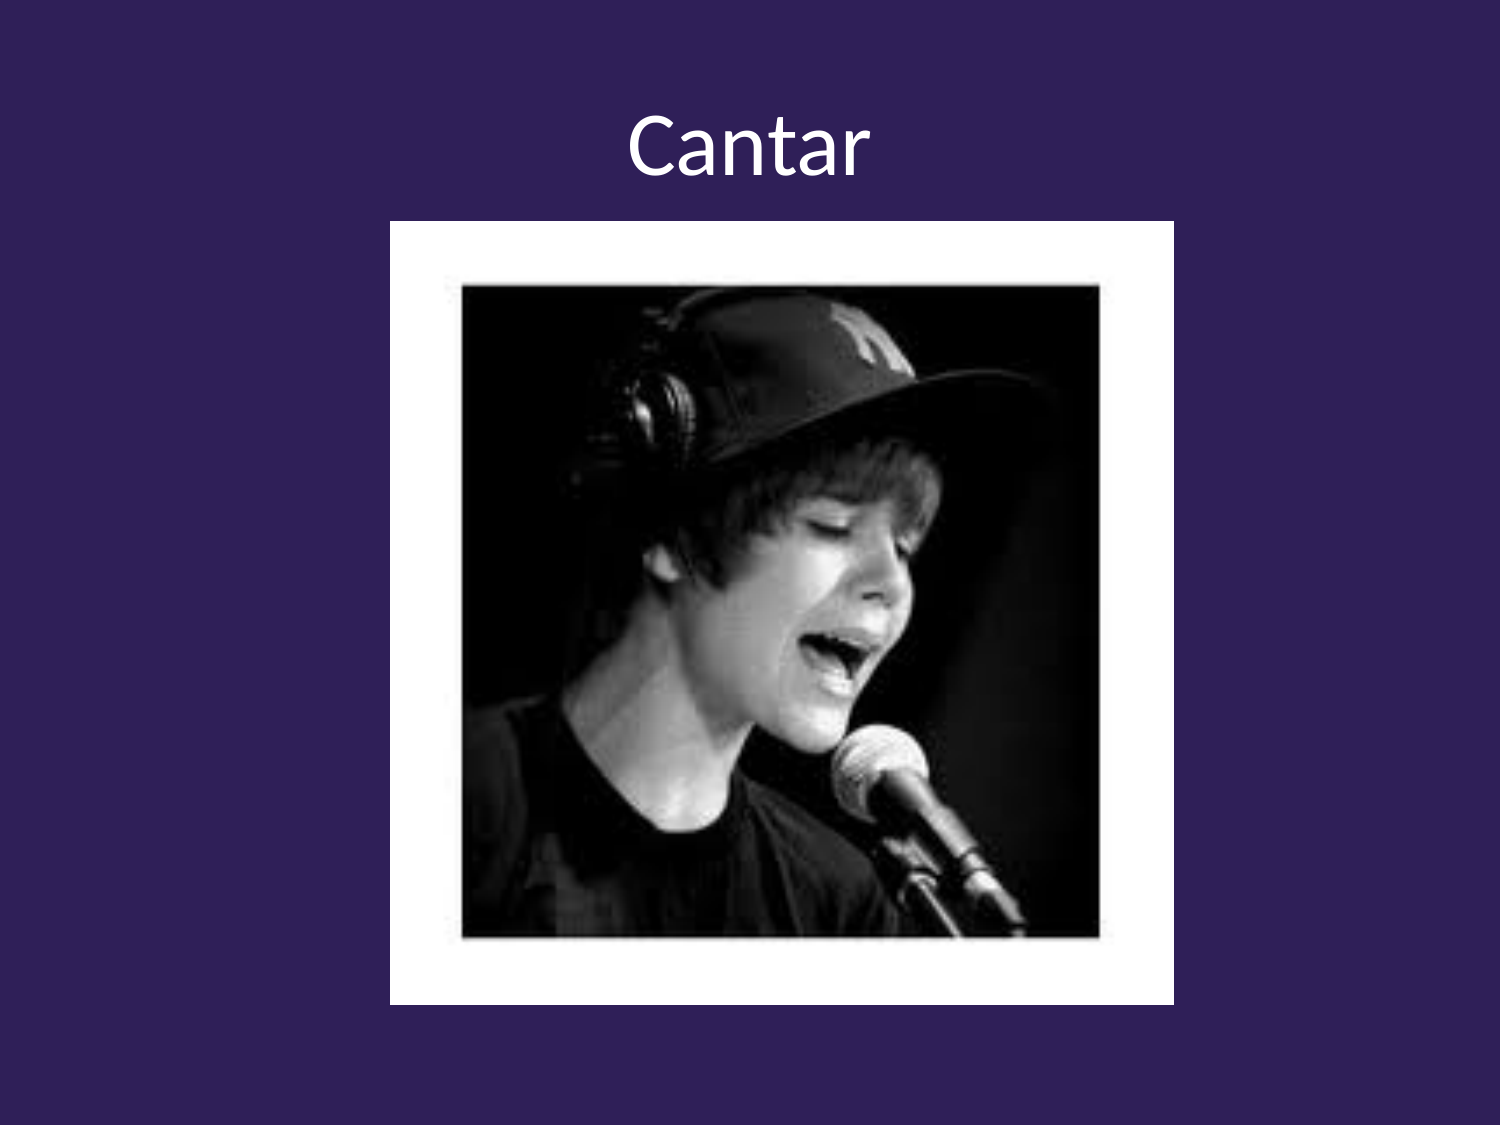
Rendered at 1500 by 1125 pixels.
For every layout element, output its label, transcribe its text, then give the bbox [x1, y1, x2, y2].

title Cantar [75, 45, 1425, 233]
picture [390, 221, 1174, 1006]
